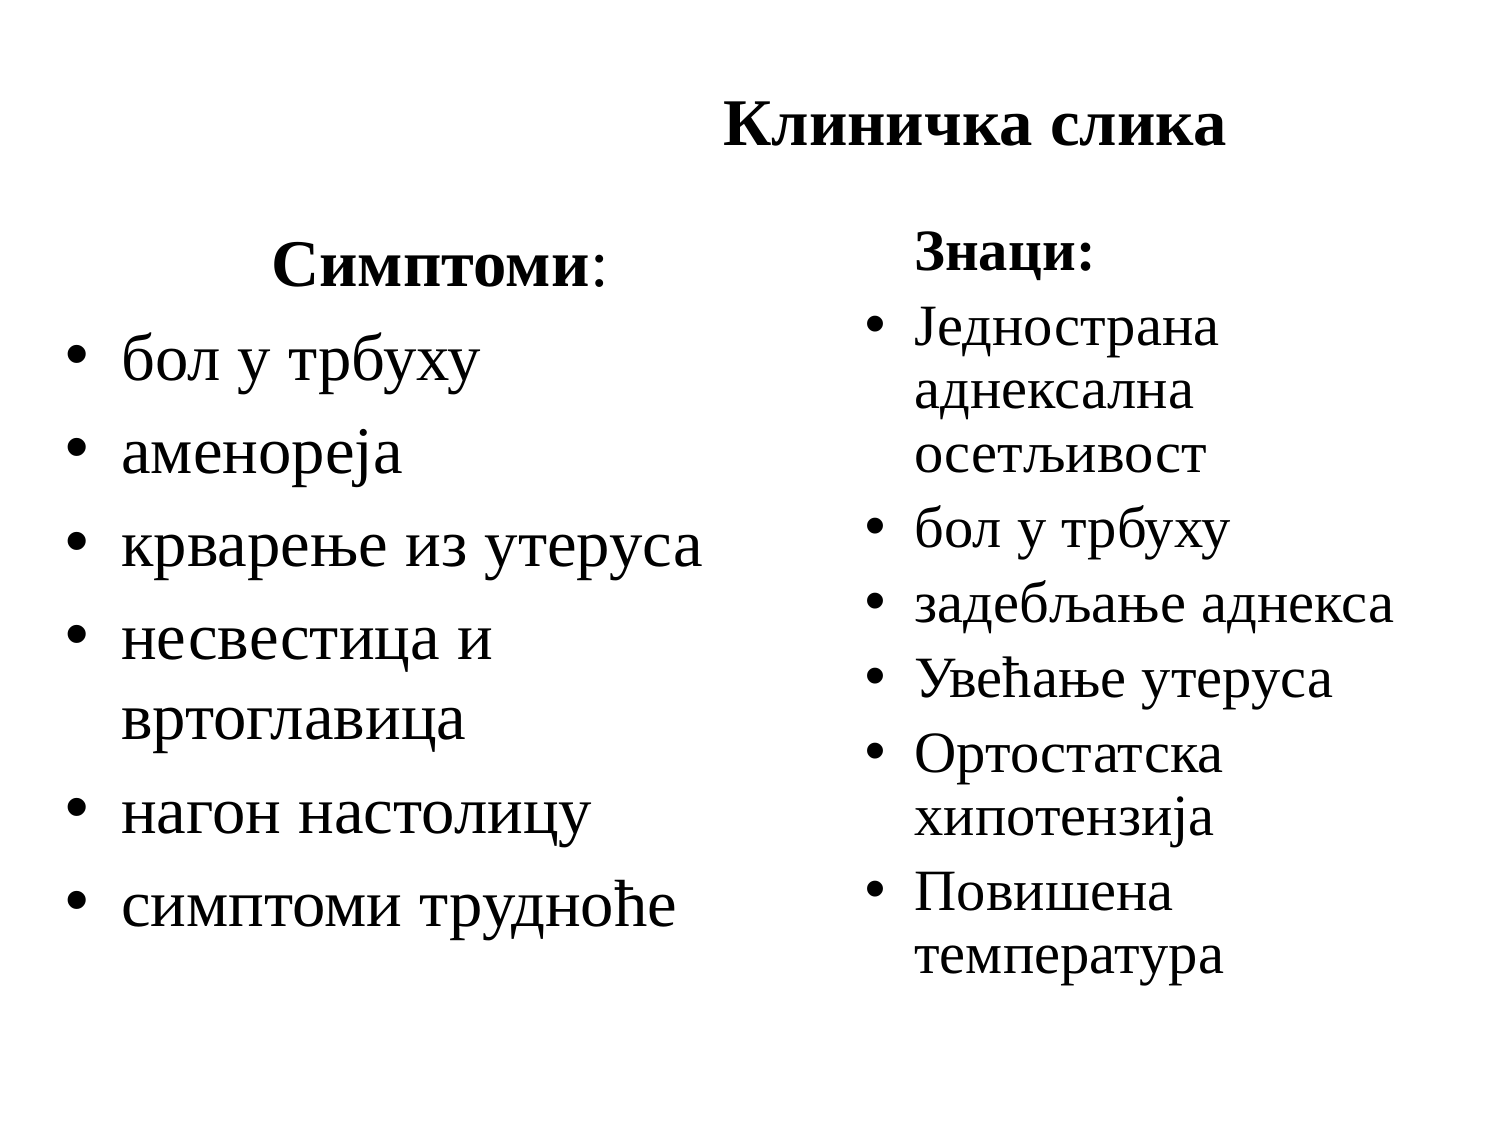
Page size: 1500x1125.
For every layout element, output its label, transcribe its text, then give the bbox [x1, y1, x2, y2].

list Симптоми: бол у трбуху аменореја крварење из утеруса несвестица и вртоглавица нагон настолицу симптоми трудноће [50, 212, 738, 1000]
list Знаци: Једнострана аднексална осетљивост бол у трбуху задебљање аднекса Увећање утеруса Ортостатска хипотензија Повишена температура [849, 212, 1500, 1000]
title Клиничка слика [112, 37, 1388, 200]
